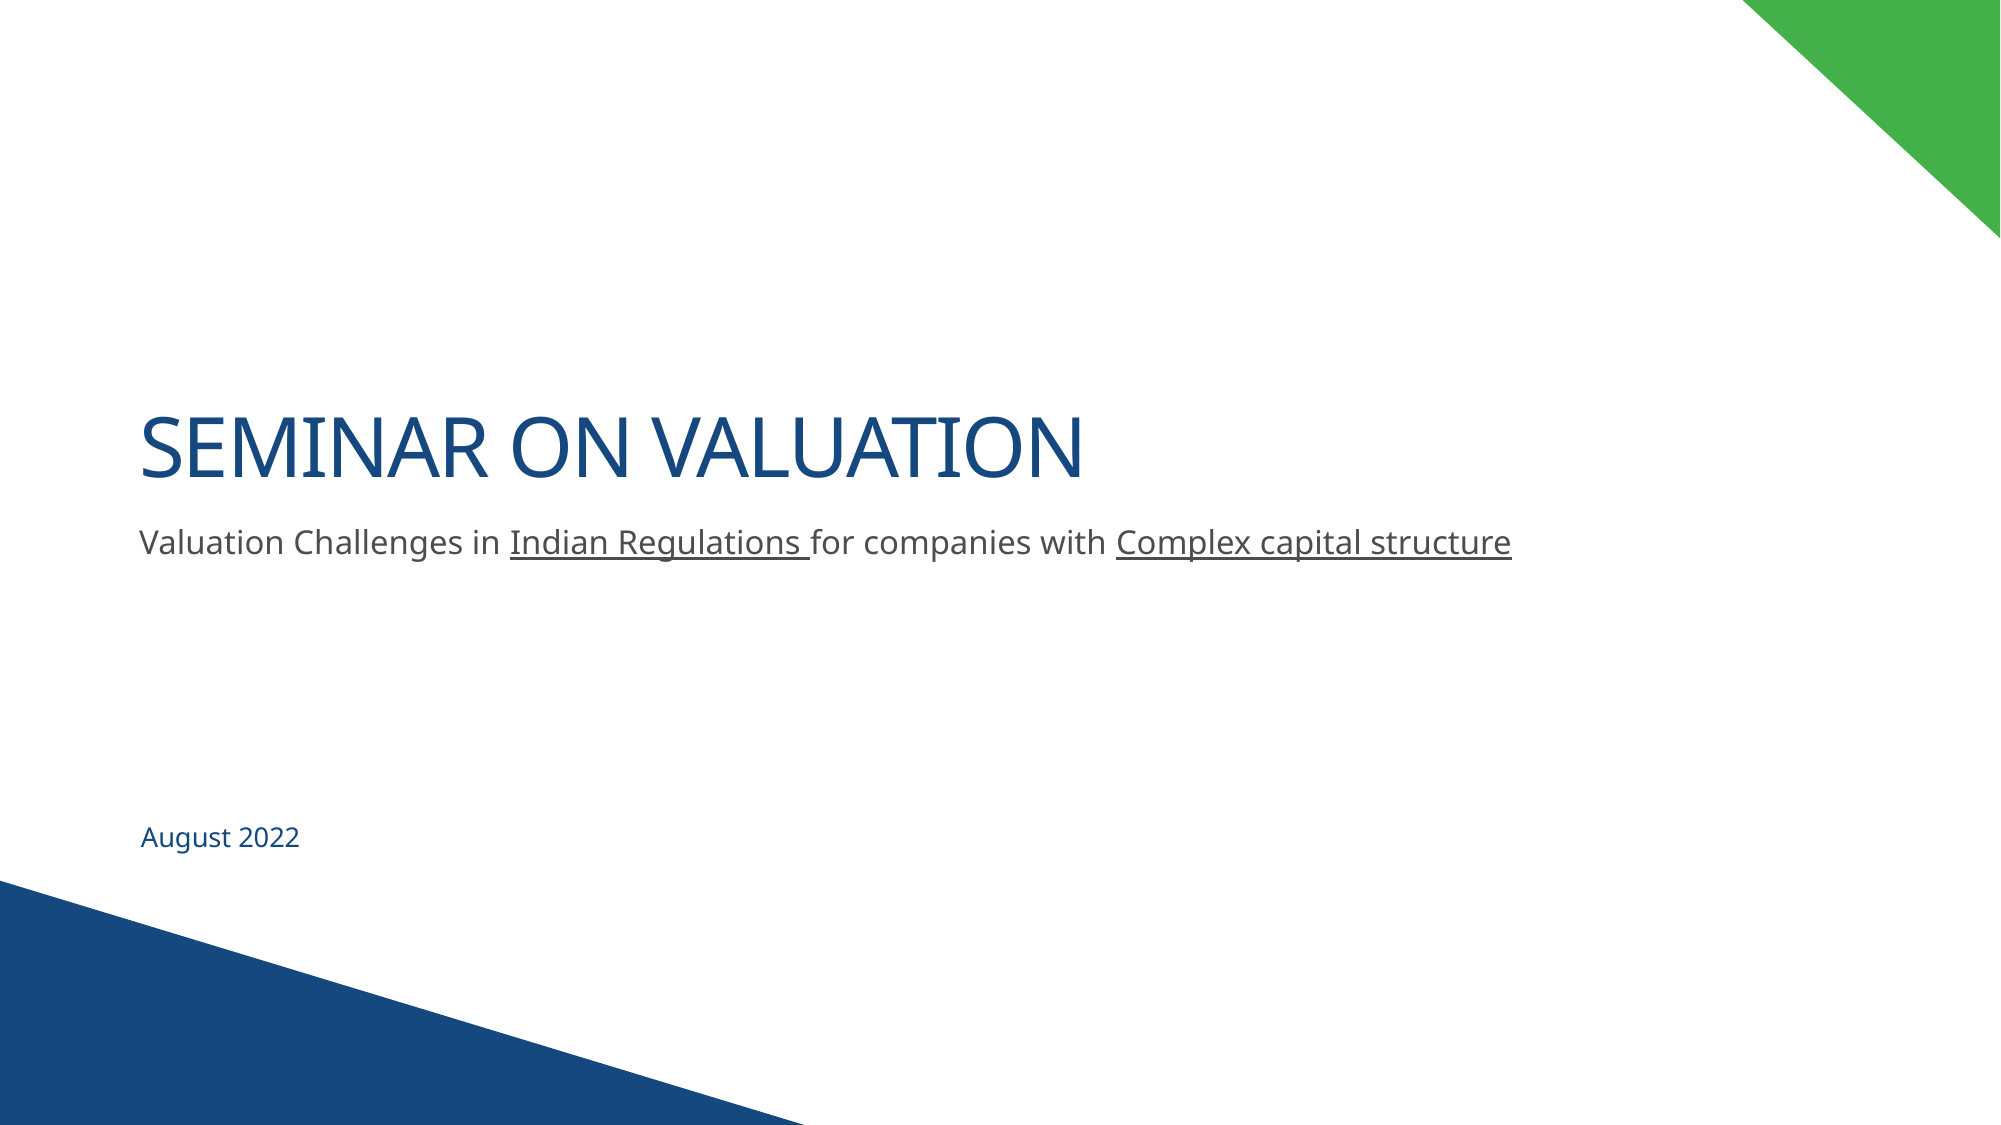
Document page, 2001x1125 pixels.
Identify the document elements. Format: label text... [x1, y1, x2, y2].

list August 2022 [125, 812, 523, 861]
title SEMINAR ON VALUATION [124, 276, 1876, 502]
list Valuation Challenges in Indian Regulations for companies with Complex capital structure [124, 502, 1548, 570]
